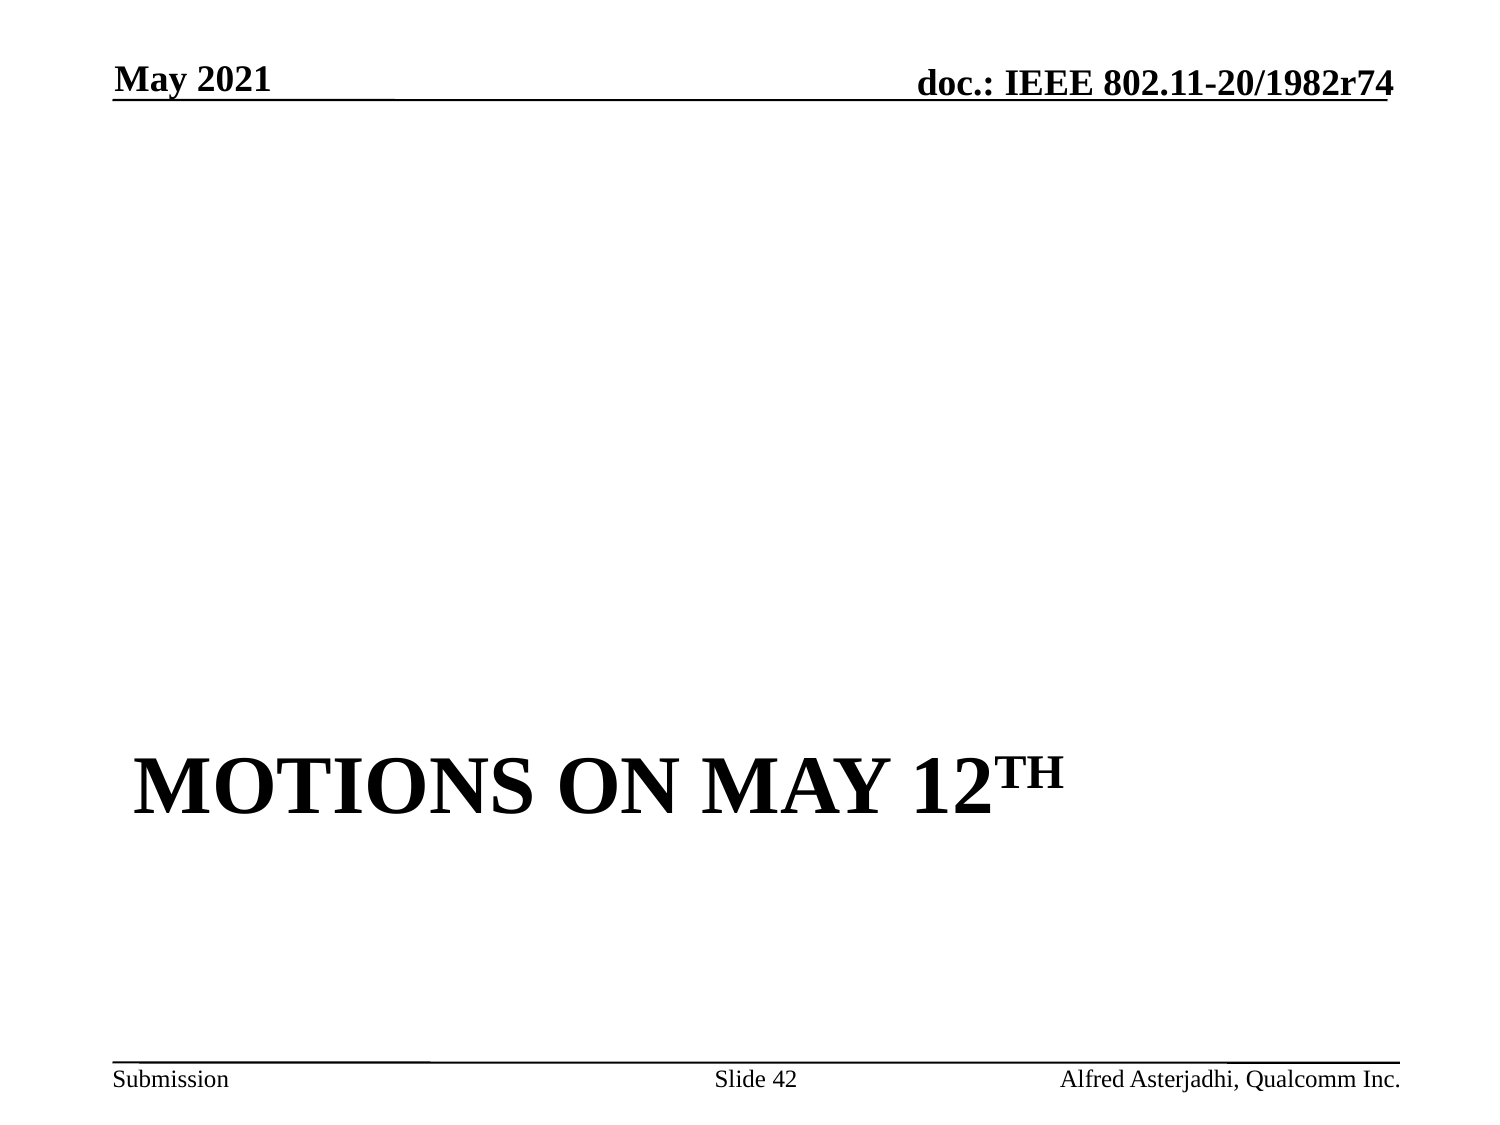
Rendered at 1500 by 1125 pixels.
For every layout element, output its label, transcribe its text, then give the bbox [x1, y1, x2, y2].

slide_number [114, 54, 423, 100]
footer Alfred Asterjadhi, Qualcomm Inc. [878, 1061, 1402, 1093]
slide_number Slide 42 [712, 1061, 800, 1123]
title Motions on May 12th [118, 722, 1394, 947]
